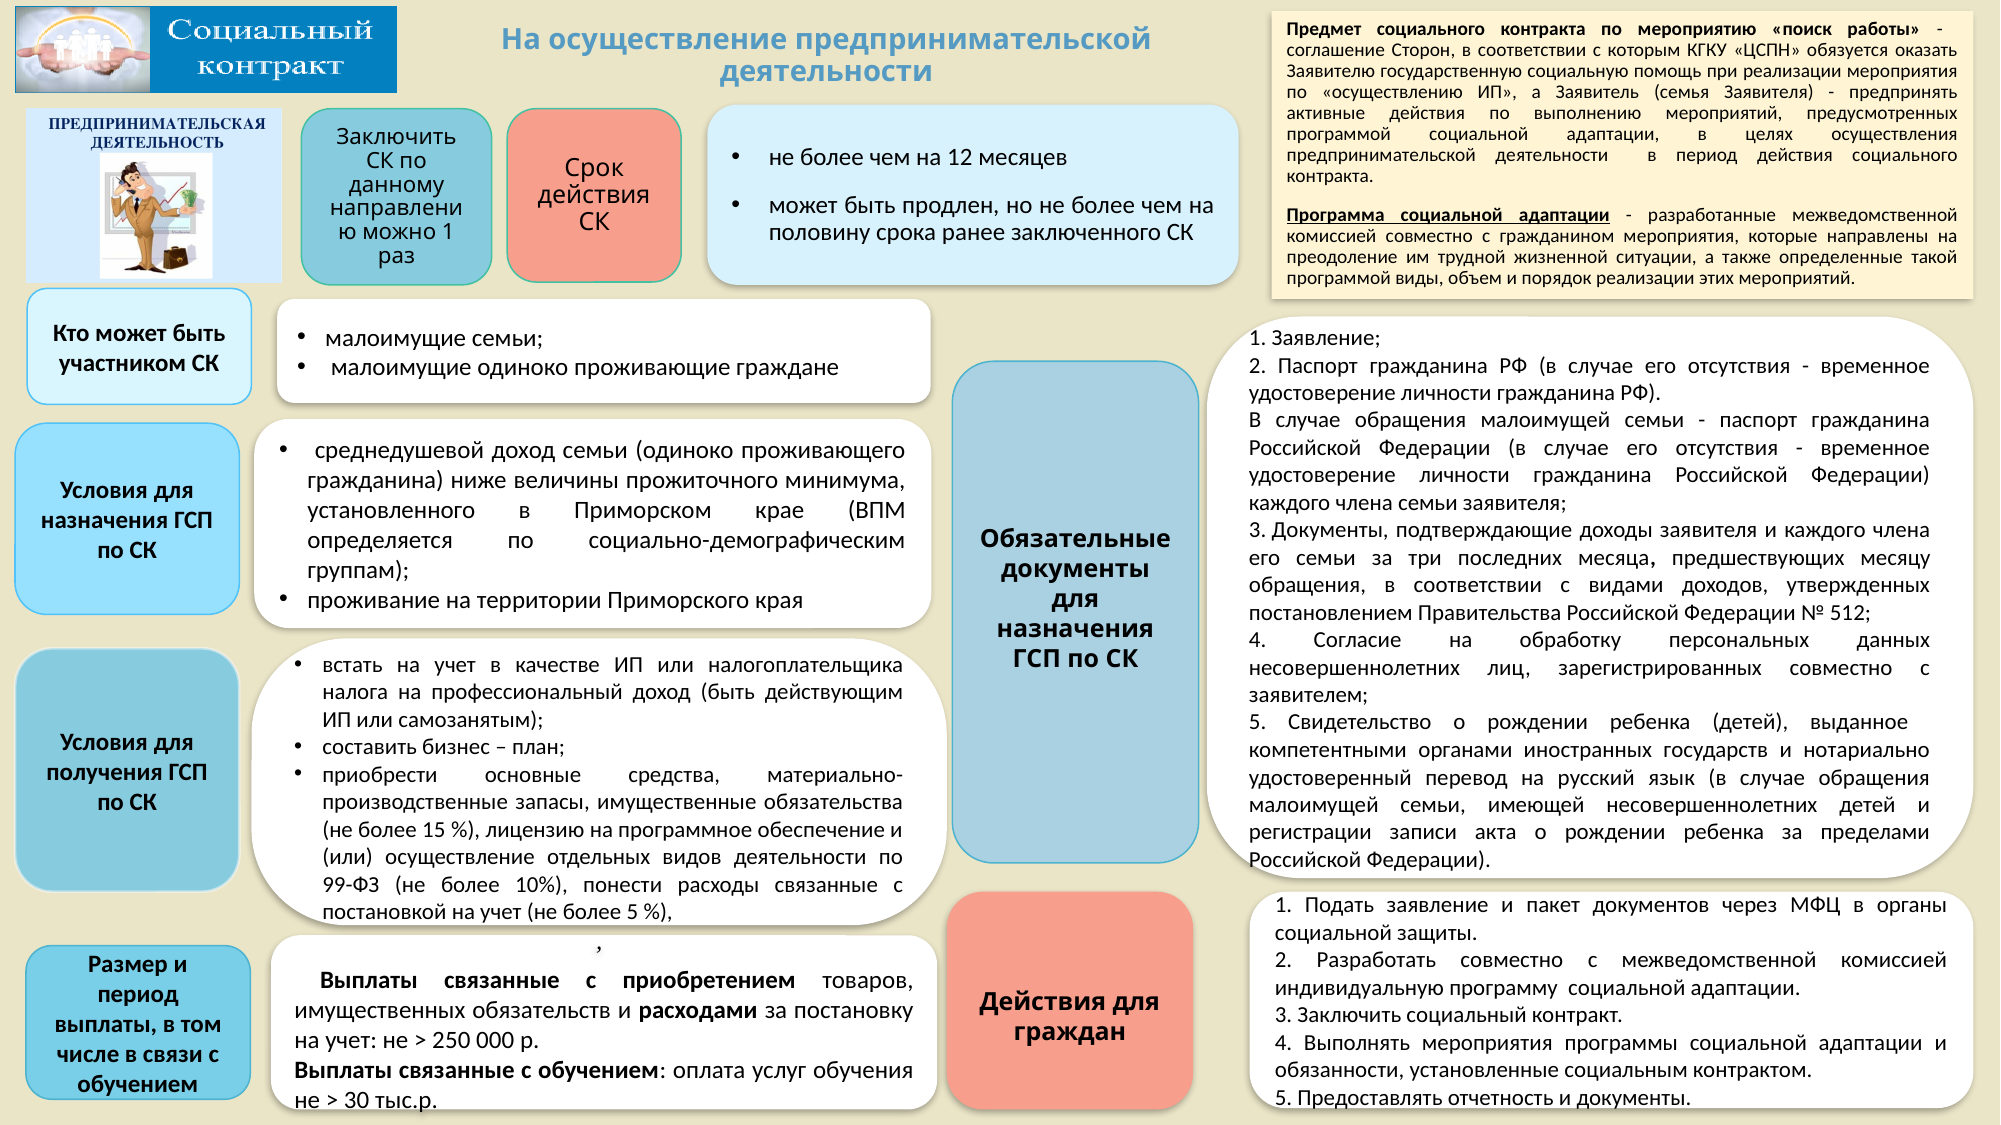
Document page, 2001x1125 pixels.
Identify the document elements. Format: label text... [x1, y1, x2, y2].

picture [25, 108, 283, 283]
text_box 1. Подать заявление и пакет документов через МФЦ в органы социальной защиты. 2. Разработать совместно с межведомственной комиссией индивидуальную программу социальной адаптации. 3. Заключить социальный контракт. 4. Выполнять мероприятия программы социальной адаптации и обязанности, установленные социальным контрактом. 5. Предоставлять отчетность и документы. [1248, 890, 1975, 1110]
picture [264, 27, 268, 38]
text_box 1. Заявление; 2. Паспорт гражданина РФ (в случае его отсутствия - временное удостоверение личности гражданина РФ). В случае обращения малоимущей семьи - паспорт гражданина Российской Федерации (в случае его отсутствия - временное удостоверение личности гражданина Российской Федерации) каждого члена семьи заявителя; 3. Документы, подтверждающие доходы заявителя и каждого члена его семьи за три последних месяца, предшествующих месяцу обращения, в соответствии с видами доходов, утвержденных постановлением Правительства Российской Федерации № 512; 4. Согласие на обработку персональных данных несовершеннолетних лиц, зарегистрированных совместно с заявителем; 5. Свидетельство о рождении ребенка (детей), выданное компетентными органами иностранных государств и нотариально удостоверенный перевод на русский язык (в случае обращения малоимущей семьи, имеющей несовершеннолетних детей и регистрации записи акта о рождении ребенка за пределами Российской Федерации). [1205, 315, 1975, 879]
text_box Выплаты связанные с приобретением товаров, имущественных обязательств и расходами за постановку на учет: не > 250 000 р. Выплаты связанные с обучением: оплата услуг обучения не > 30 тыс.р. [270, 934, 938, 1111]
text_box среднедушевой доход семьи (одиноко проживающего гражданина) ниже величины прожиточного минимума, установленного в Приморском крае (ВПМ определяется по социально-демографическим группам); проживание на территории Приморского края [253, 417, 933, 629]
picture [168, 21, 175, 37]
title На осуществление предпринимательской деятельности [403, 18, 1250, 94]
text_box Действия для граждан [945, 890, 1194, 1111]
text_box Обязательные документы для назначения ГСП по СК [951, 360, 1200, 864]
picture [284, 62, 290, 72]
text_box Размер и период выплаты, в том числе в связи с обучением [25, 944, 252, 1101]
text_box Заключить СК по данному направлению можно 1 раз [300, 107, 493, 286]
picture [201, 62, 207, 73]
text_box Условия для назначения ГСП по СК [14, 422, 241, 616]
picture [312, 62, 324, 73]
text_box малоимущие семьи; малоимущие одиноко проживающие граждане [276, 297, 932, 404]
picture [217, 63, 222, 73]
text_box Кто может быть участником СК [26, 287, 253, 406]
picture [195, 29, 200, 38]
picture [245, 27, 249, 38]
picture [365, 27, 369, 38]
text_box встать на учет в качестве ИП или налогоплательщика налога на профессиональный доход (быть действующим ИП или самозанятым); составить бизнес – план; приобрести основные средства, материально-производственные запасы, имущественные обязательства (не более 15 %), лицензию на программное обеспечение и (или) осуществление отдельных видов деятельности по 99-ФЗ (не более 10%), понести расходы связанные с постановкой на учет (не более 5 %), , [250, 638, 948, 927]
list Предмет социального контракта по мероприятию «поиск работы» - соглашение Сторон, в соответствии с которым КГКУ «ЦСПН» обязуется оказать Заявителю государственную социальную помощь при реализации мероприятия по «осуществлению ИП», а Заявитель (семья Заявителя) - предпринять активные действия по выполнению мероприятий, предусмотренных программой социальной адаптации, в целях осуществления предпринимательской деятельности в период действия социального контракта. Программа социальной адаптации - разработанные межведомственной комиссией совместно с гражданином мероприятия, которые направлены на преодоление им трудной жизненной ситуации, а также определенные такой программой виды, объем и порядок реализации этих мероприятий. [1271, 10, 1974, 300]
text_box Срок действия СК [506, 107, 682, 283]
text_box не более чем на 12 месяцев может быть продлен, но не более чем на половину срока ранее заключенного СК [706, 103, 1240, 286]
picture [17, 8, 149, 94]
text_box Условия для получения ГСП по СК [13, 646, 241, 894]
picture [302, 62, 306, 73]
